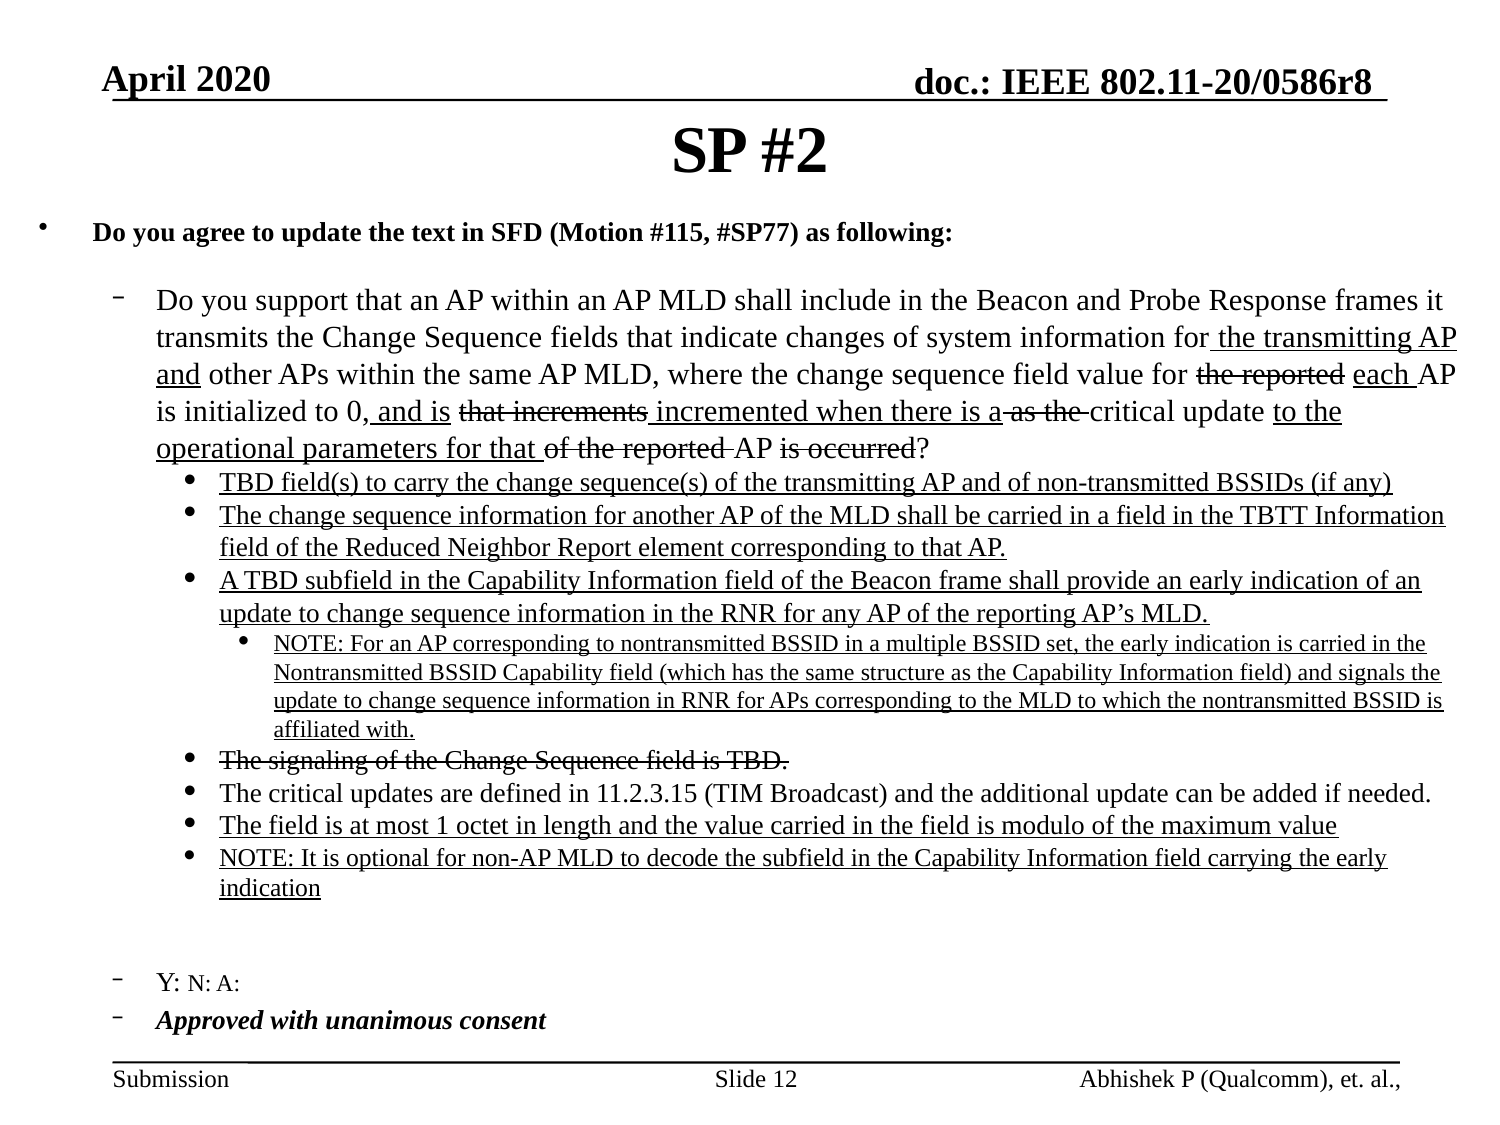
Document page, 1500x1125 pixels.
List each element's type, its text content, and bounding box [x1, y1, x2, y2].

slide_number Slide 12 [712, 1061, 801, 1093]
title SP #2 [112, 112, 1388, 180]
list Do you agree to update the text in SFD (Motion #115, #SP77) as following: Do you support that an AP within an AP MLD shall include in the Beacon and Probe Response frames it transmits the Change Sequence fields that indicate changes of system information for the transmitting AP and other APs within the same AP MLD, where the change sequence field value for the reported each AP is initialized to 0, and is that increments incremented when there is a as the critical update to the operational parameters for that of the reported AP is occurred? TBD field(s) to carry the change sequence(s) of the transmitting AP and of non-transmitted BSSIDs (if any) The change sequence information for another AP of the MLD shall be carried in a field in the TBTT Information field of the Reduced Neighbor Report element corresponding to that AP. A TBD subfield in the Capability Information field of the Beacon frame shall provide an early indication of an update to change sequence information in the RNR for any AP of the reporting AP’s MLD. NOTE: For an AP corresponding to nontransmitted BSSID in a multiple BSSID set, the early indication is carried in the Nontransmitted BSSID Capability field (which has the same structure as the Capability Information field) and signals the update to change sequence information in RNR for APs corresponding to the MLD to which the nontransmitted BSSID is affiliated with. The signaling of the Change Sequence field is TBD. The critical updates are defined in 11.2.3.15 (TIM Broadcast) and the additional update can be added if needed. The field is at most 1 octet in length and the value carried in the field is modulo of the maximum value NOTE: It is optional for non-AP MLD to decode the subfield in the Capability Information field carrying the early indication Y: N: A: Approved with unanimous consent [23, 206, 1481, 1063]
footer Abhishek P (Qualcomm), et. al., [949, 1061, 1402, 1093]
